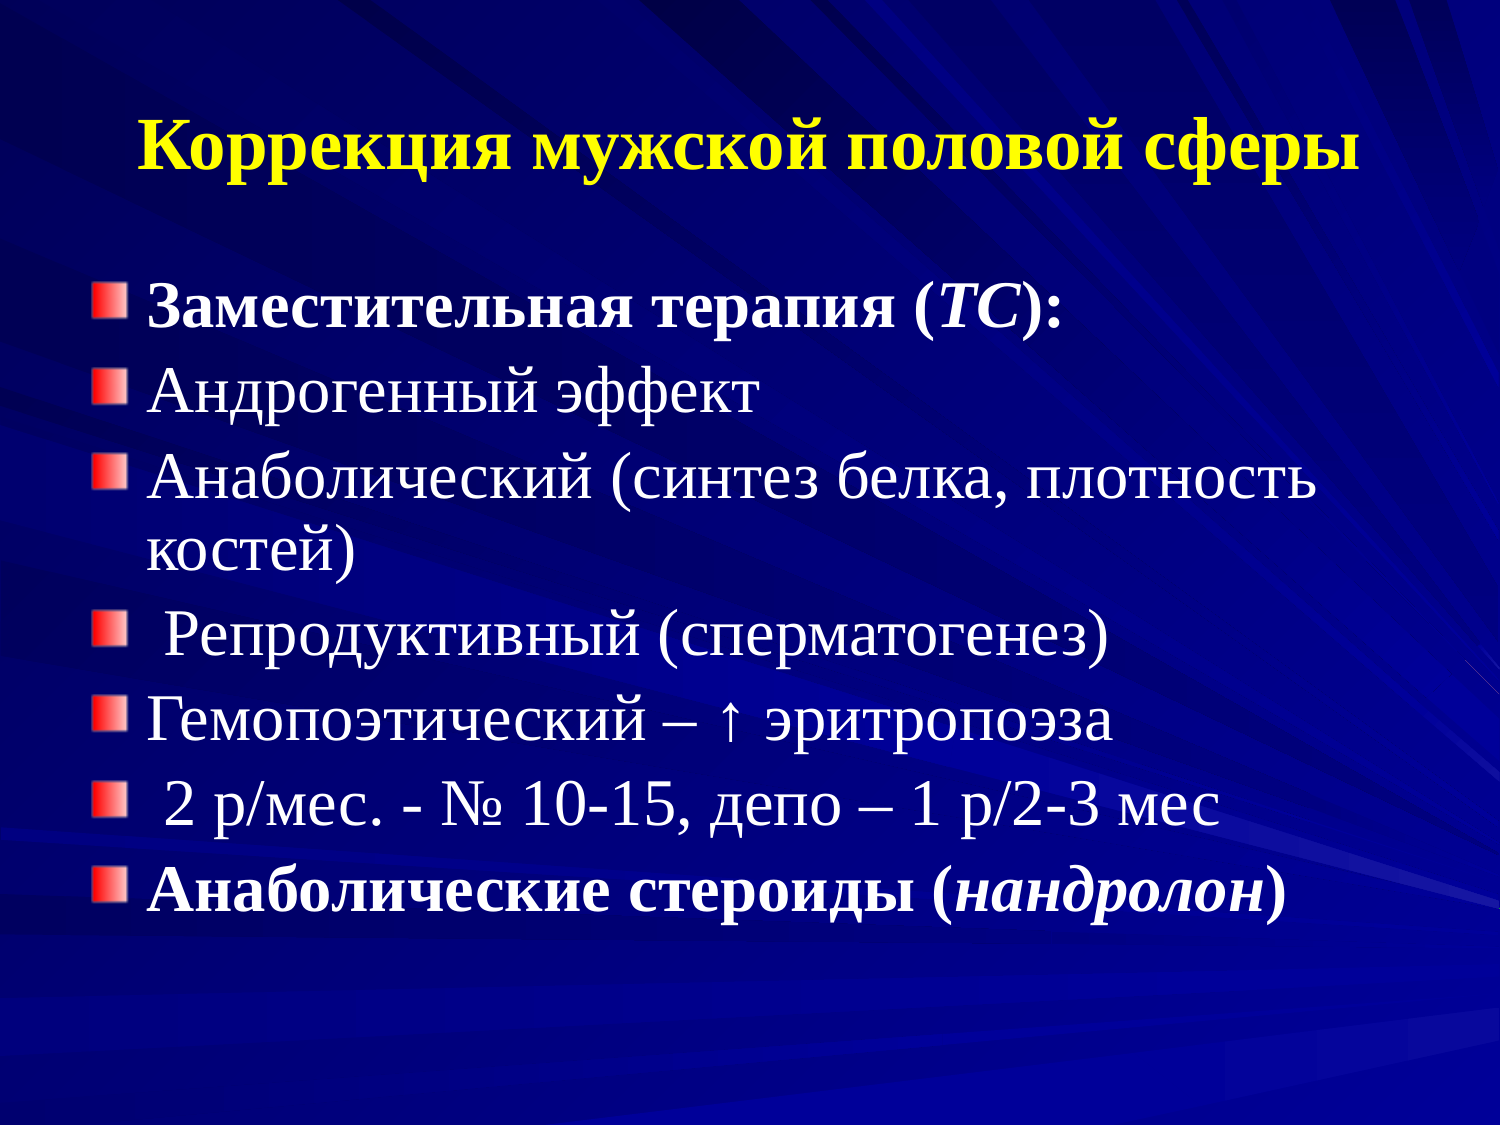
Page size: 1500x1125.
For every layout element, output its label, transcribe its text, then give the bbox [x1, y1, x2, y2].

picture [90, 864, 132, 907]
picture [90, 451, 132, 494]
title Коррекция мужской половой сферы [74, 45, 1426, 234]
picture [90, 693, 132, 736]
list Заместительная терапия (ТС): Андрогенный эффект Анаболический (синтез белка, плотность костей) Репродуктивный (сперматогенез) Гемопоэтический – ↑ эритропоэза 2 р/мес. - № 10-15, депо – 1 р/2-3 мес Анаболические стероиды (нандролон) [74, 262, 1426, 1006]
picture [90, 779, 132, 822]
picture [90, 608, 132, 651]
picture [90, 280, 132, 323]
picture [90, 366, 132, 409]
